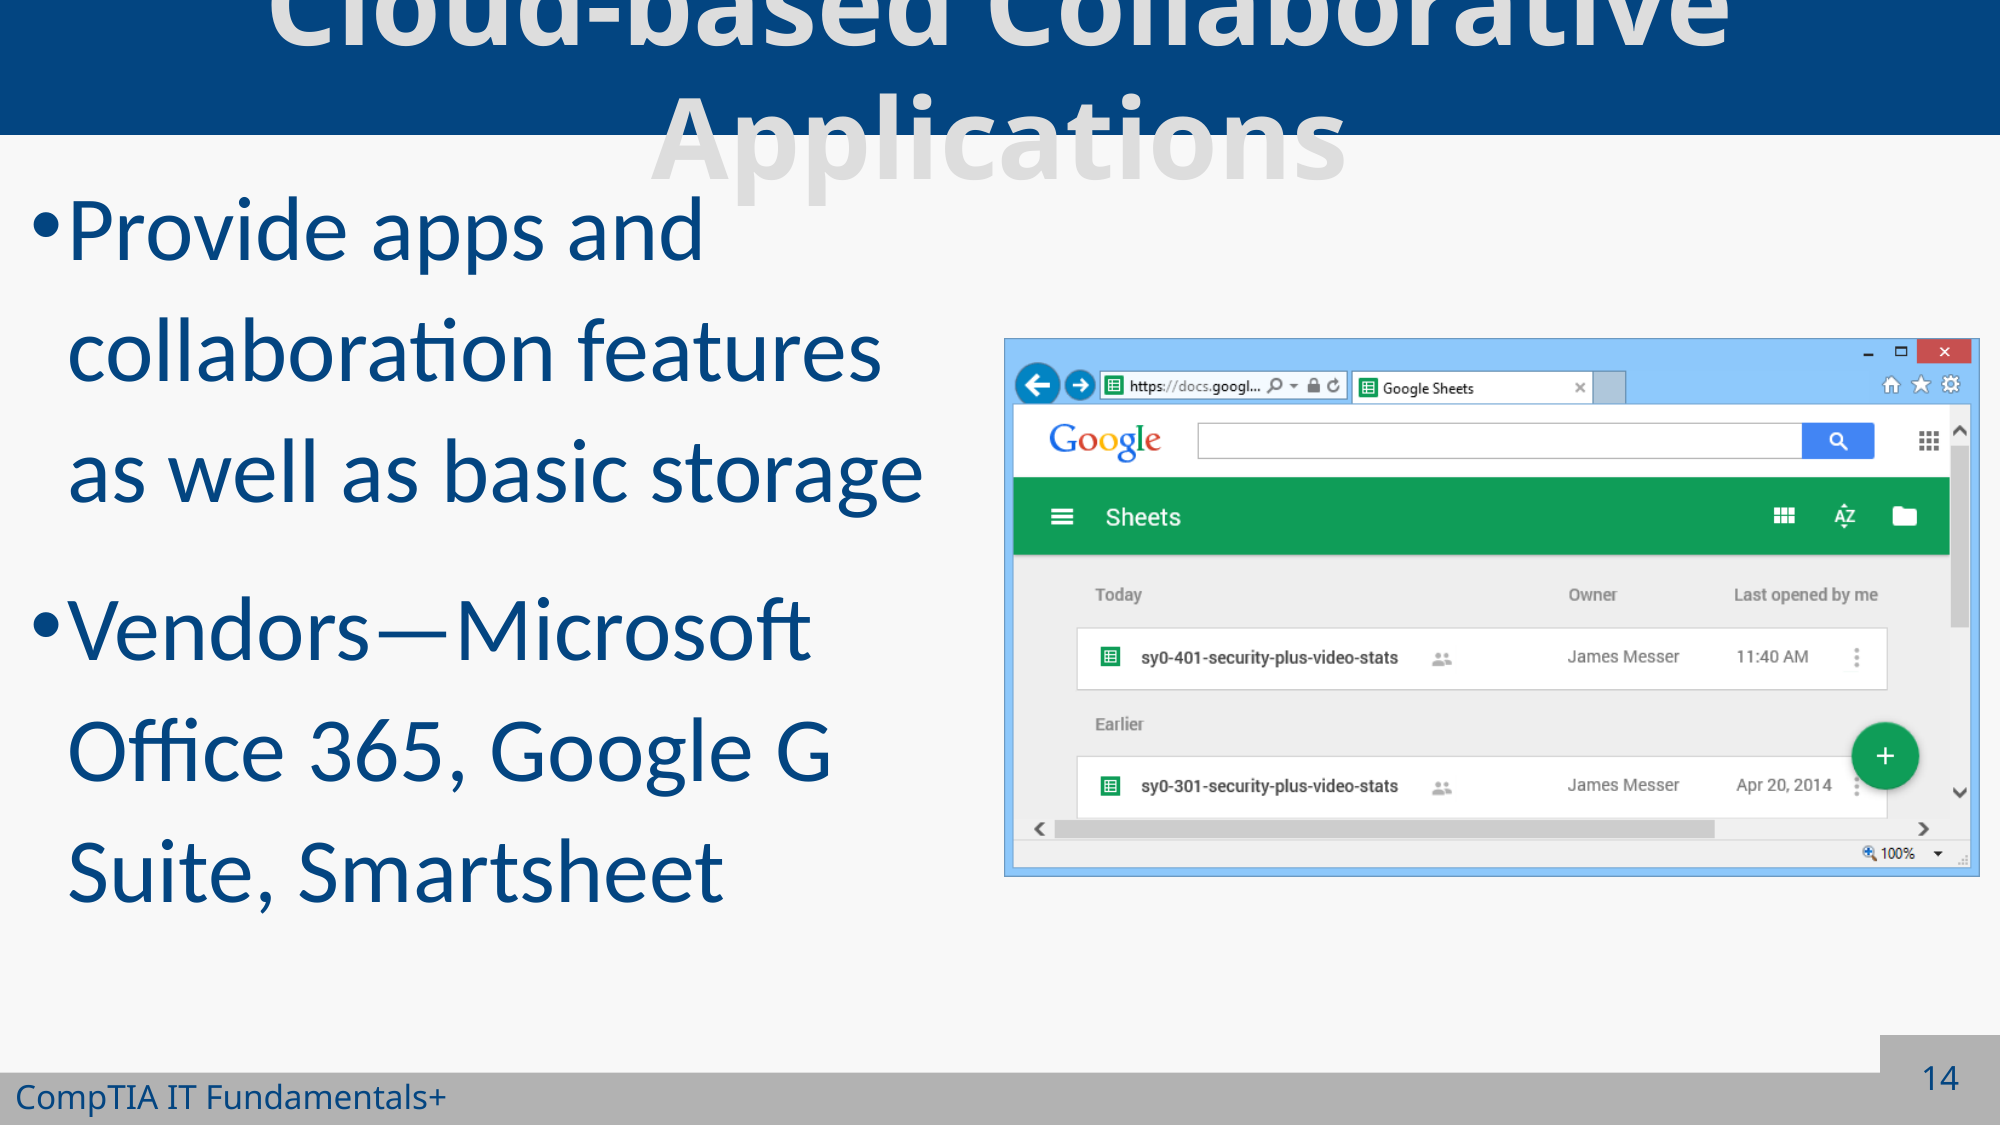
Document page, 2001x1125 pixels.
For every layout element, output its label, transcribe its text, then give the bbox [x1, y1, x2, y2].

slide_number 14 [1880, 1035, 2000, 1125]
footer CompTIA IT Fundamentals+ [0, 1072, 1880, 1125]
list Provide apps and collaboration features as well as basic storage Vendors—Microsoft Office 365, Google G Suite, Smartsheet [15, 149, 990, 1065]
title Cloud-based Collaborative Applications [0, 0, 2000, 135]
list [1004, 338, 1980, 877]
